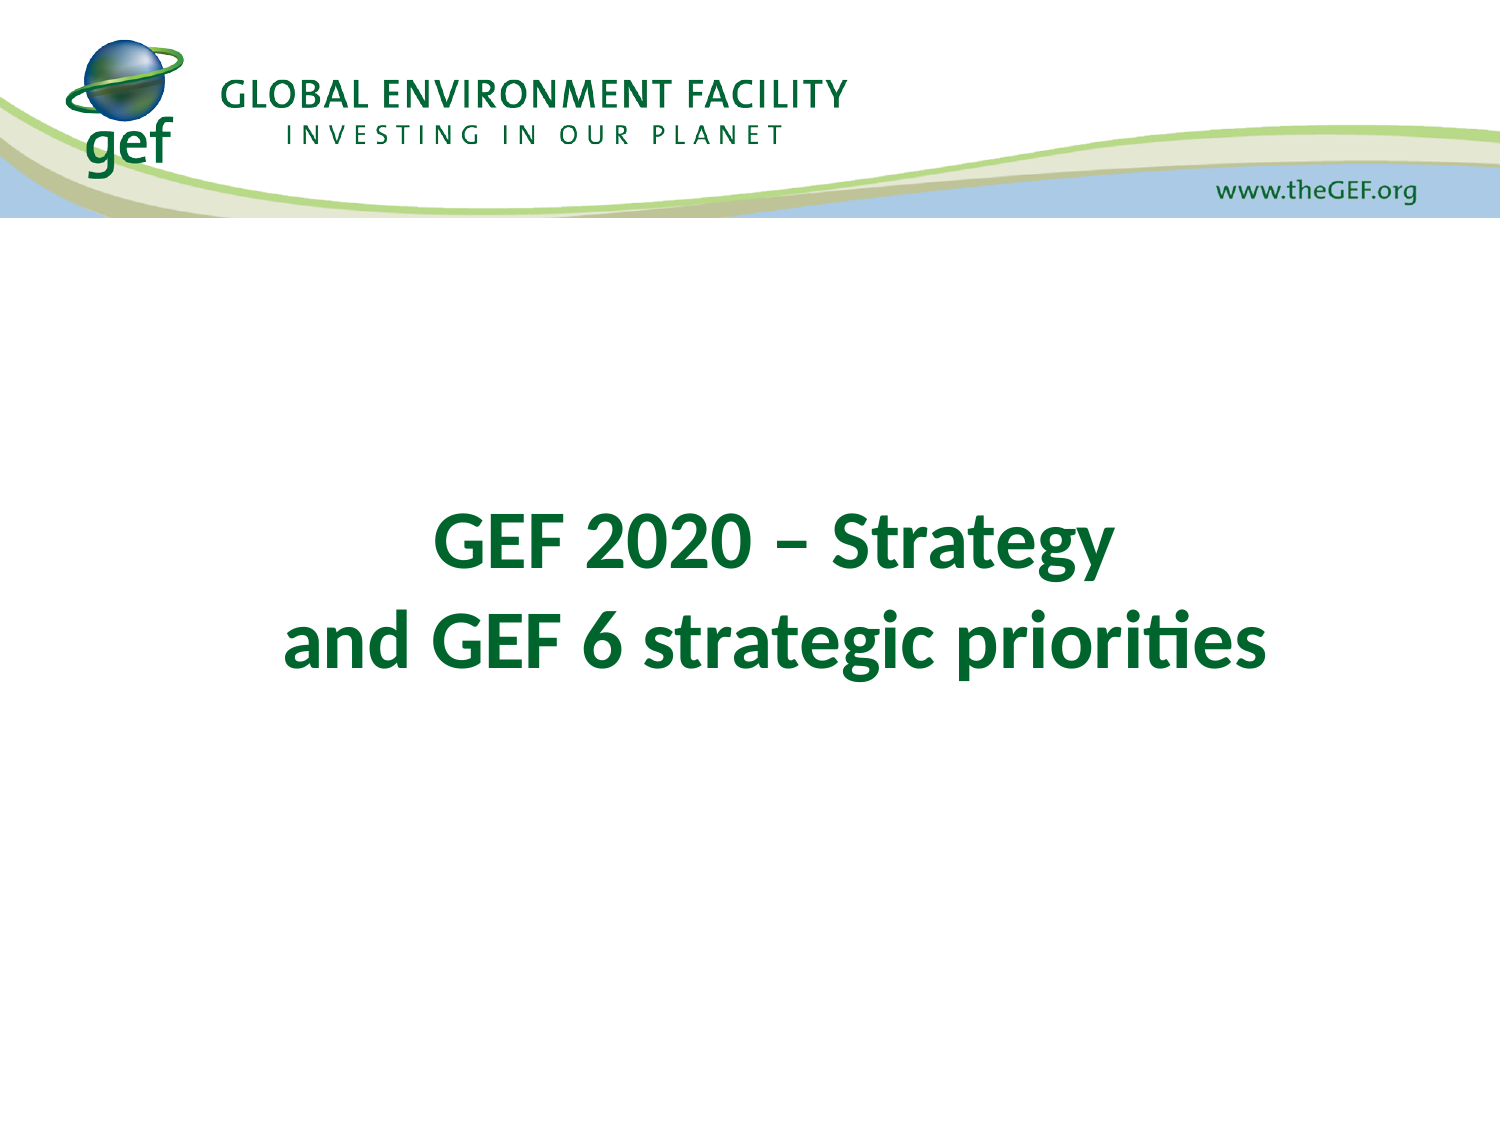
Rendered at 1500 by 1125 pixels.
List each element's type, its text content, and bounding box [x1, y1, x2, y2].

picture [0, 12, 1500, 218]
title GEF 2020 – Strategy and GEF 6 strategic priorities [100, 491, 1451, 680]
